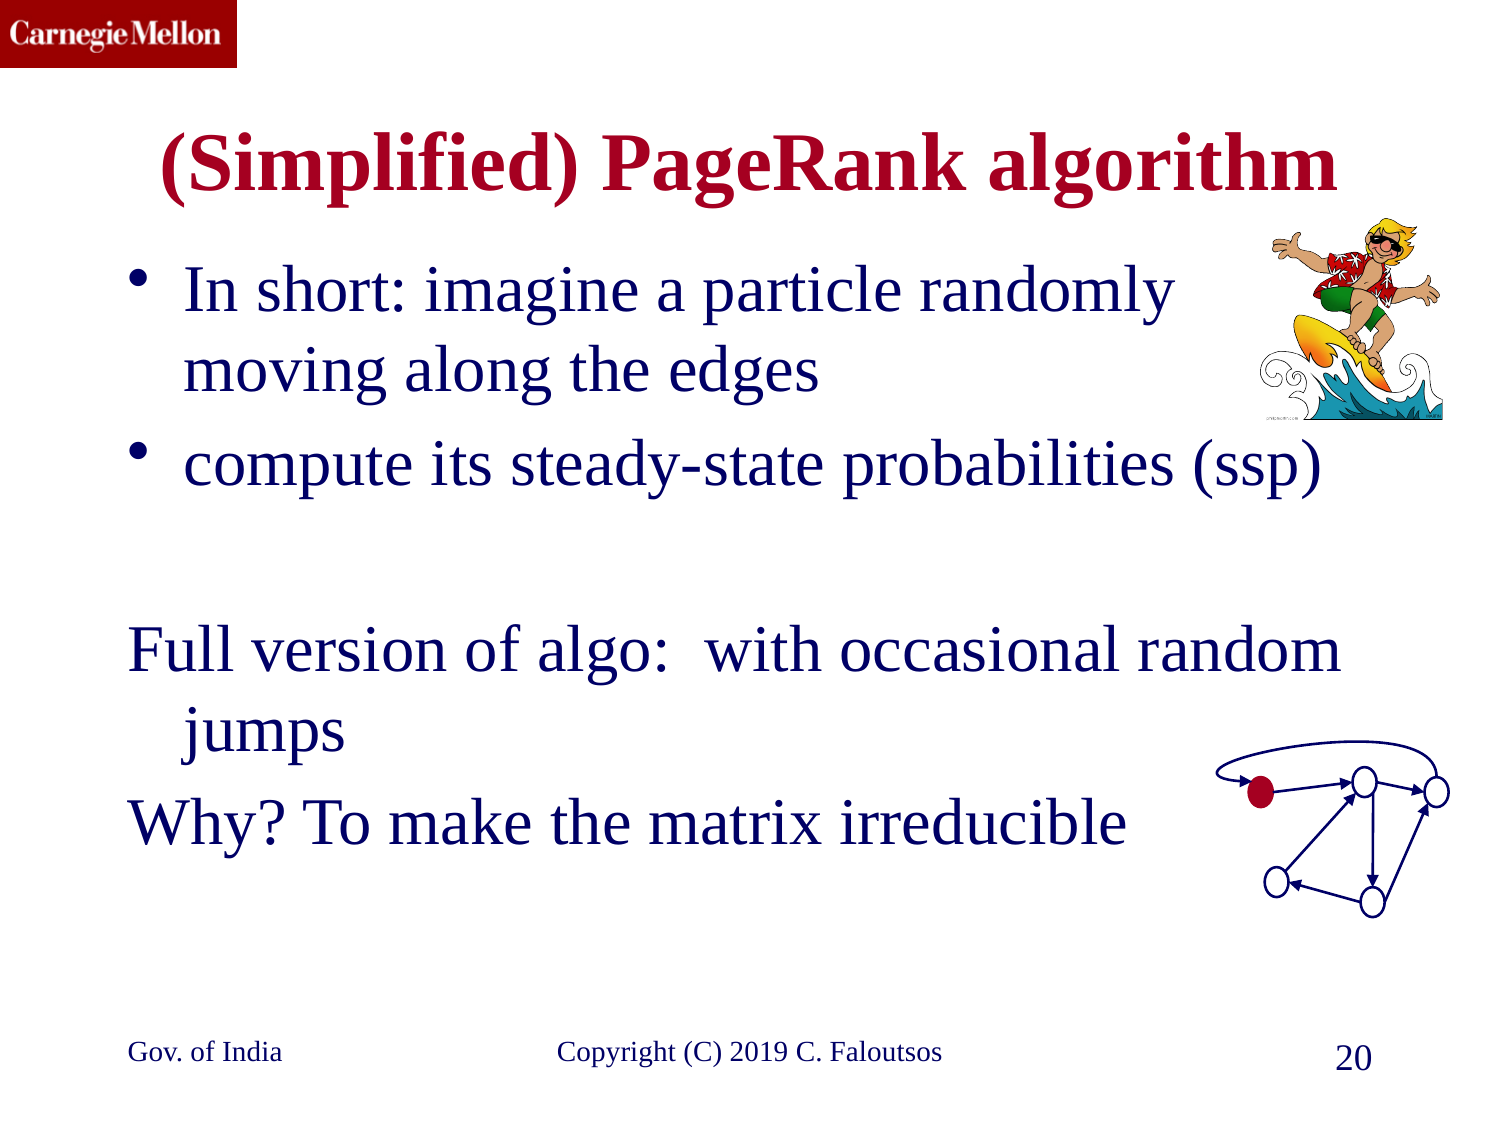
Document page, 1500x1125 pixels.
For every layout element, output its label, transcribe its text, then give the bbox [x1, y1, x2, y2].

picture [0, 0, 237, 68]
title (Simplified) PageRank algorithm [112, 99, 1388, 213]
slide_number 20 [1074, 1024, 1388, 1101]
slide_number Gov. of India [112, 1024, 426, 1101]
footer Copyright (C) 2019 C. Faloutsos [512, 1024, 988, 1101]
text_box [1248, 766, 1449, 918]
list In short: imagine a particle randomly moving along the edges compute its steady-state probabilities (ssp) Full version of algo: with occasional random jumps Why? To make the matrix irreducible [112, 237, 1388, 1001]
picture [1256, 212, 1449, 425]
